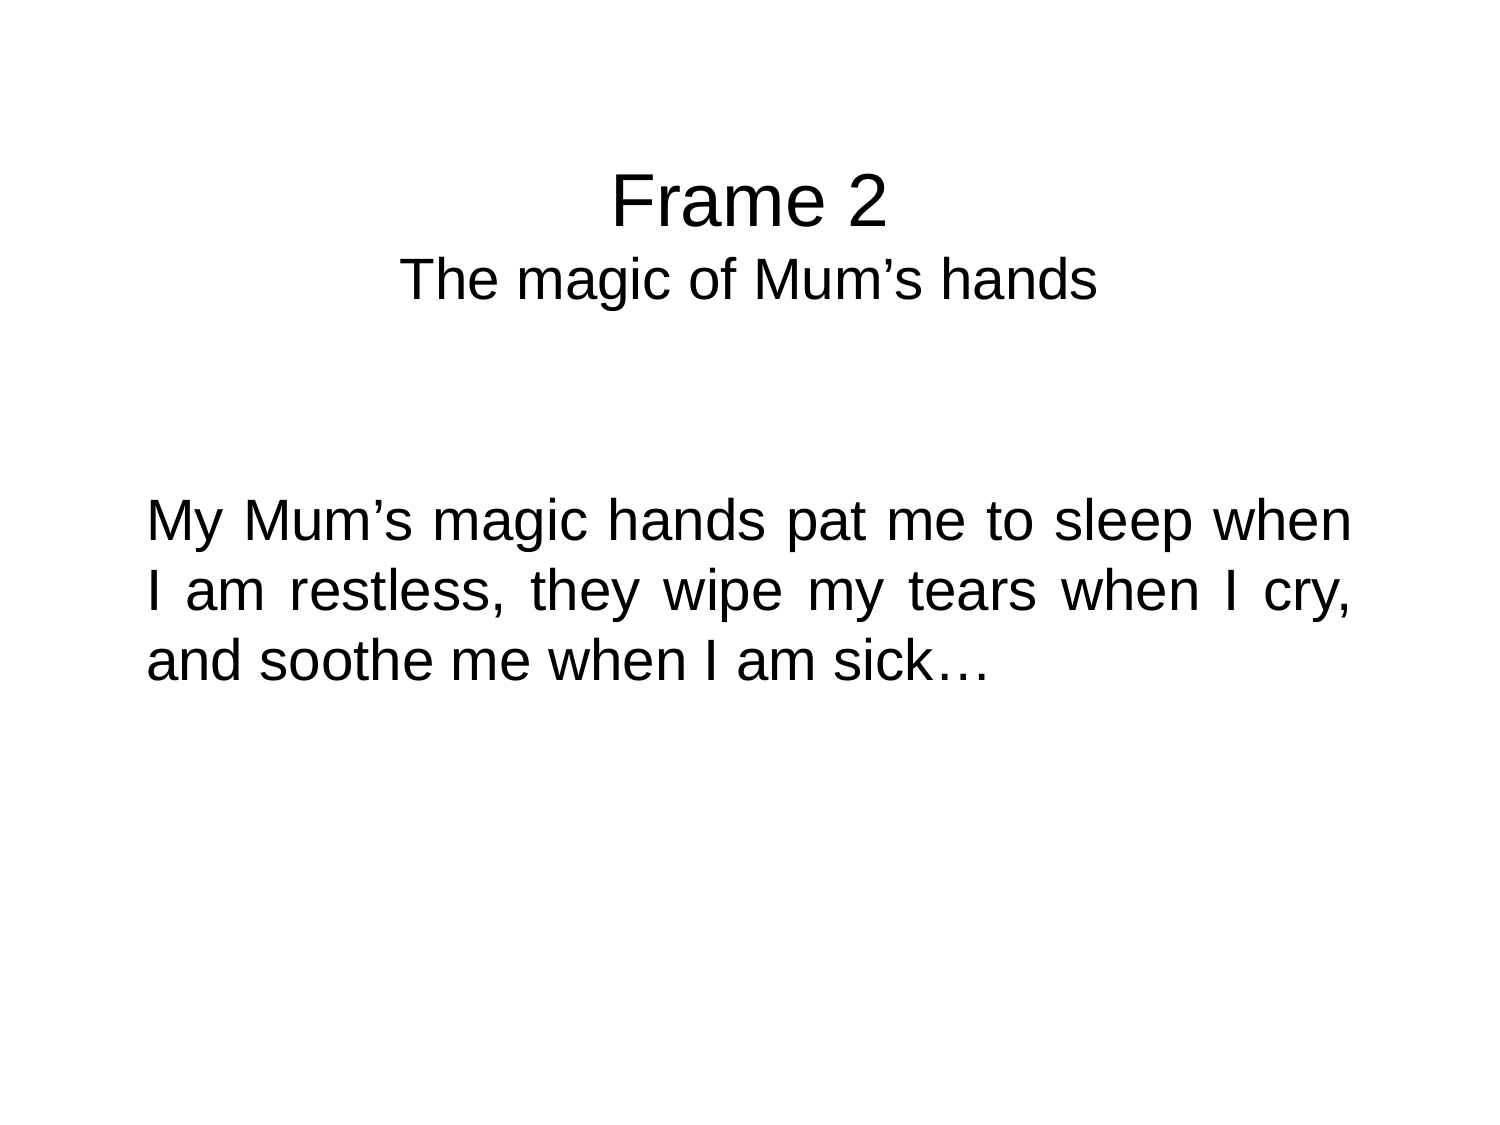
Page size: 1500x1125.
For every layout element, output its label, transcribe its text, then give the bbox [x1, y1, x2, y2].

text_box My Mum’s magic hands pat me to sleep when I am restless, they wipe my tears when I cry, and soothe me when I am sick… [131, 474, 1369, 770]
title Frame 2 The magic of Mum’s hands [75, 137, 1425, 325]
